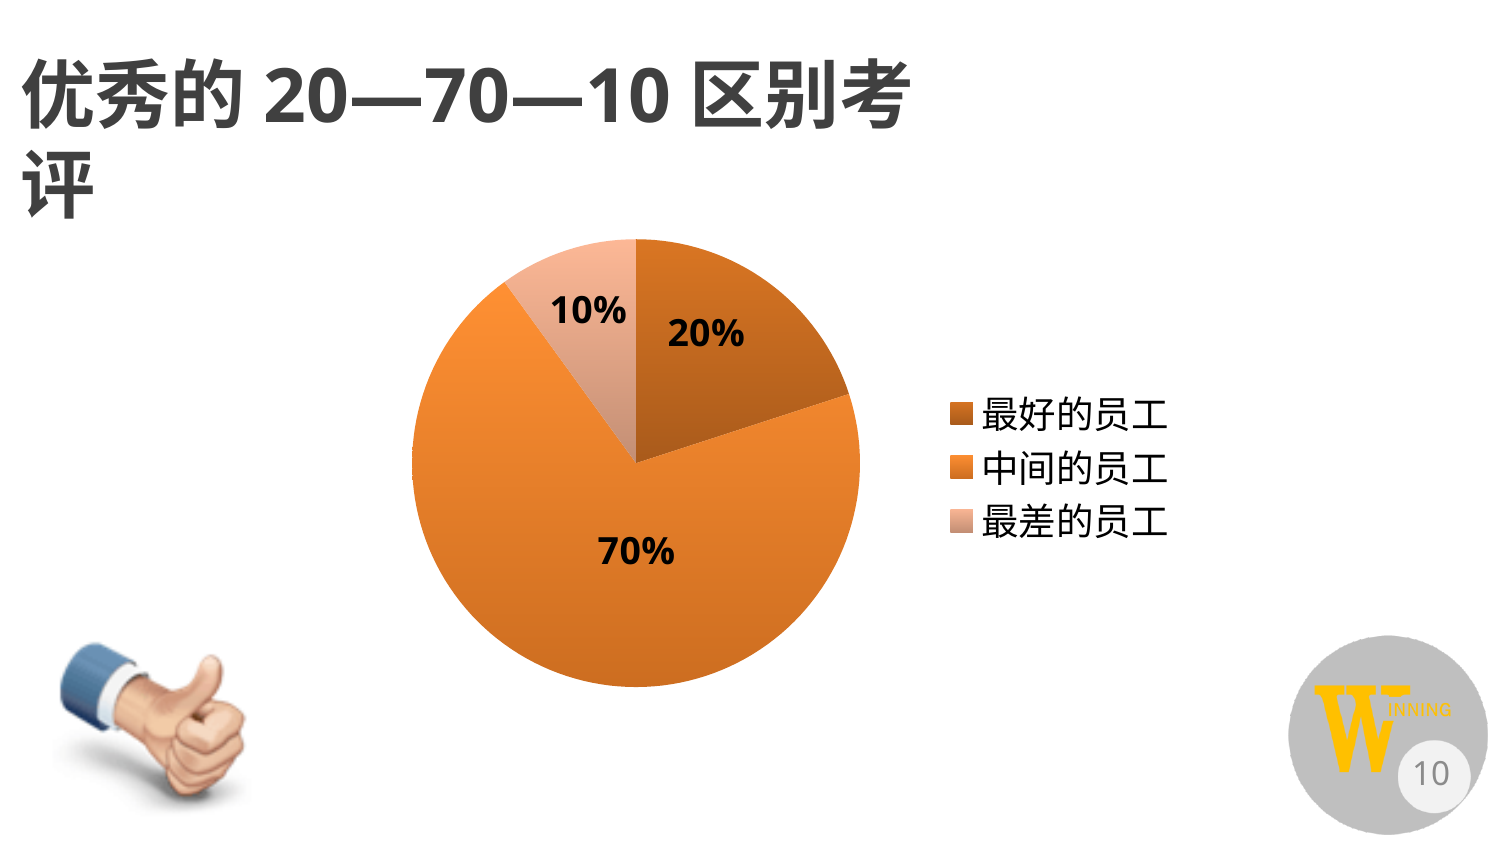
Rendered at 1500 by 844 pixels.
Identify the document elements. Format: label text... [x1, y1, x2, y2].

picture [1277, 626, 1498, 844]
text_box 优秀的20—70—10区别考评 [5, 39, 939, 235]
slide_number 10 [1387, 752, 1475, 798]
chart [300, 173, 1259, 753]
picture [5, 598, 295, 826]
